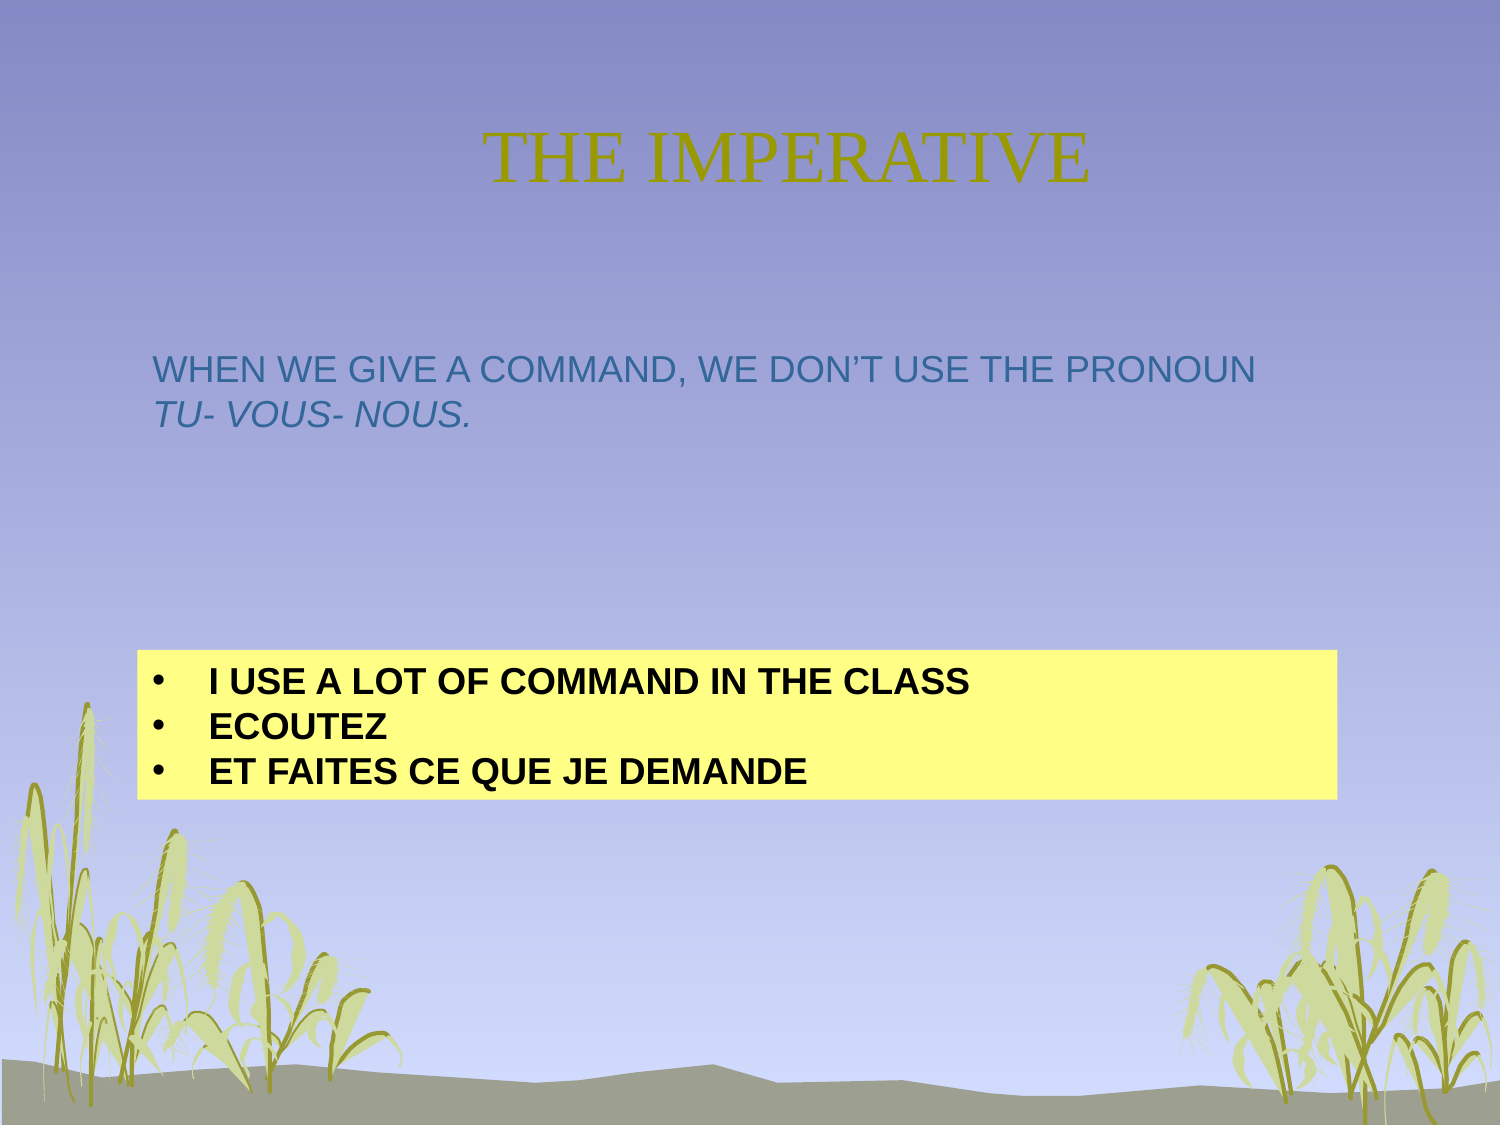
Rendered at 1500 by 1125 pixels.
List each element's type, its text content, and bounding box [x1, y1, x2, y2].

text_box I USE A LOT OF COMMAND IN THE CLASS ECOUTEZ ET FAITES CE QUE JE DEMANDE [137, 649, 1338, 800]
text_box WHEN WE GIVE A COMMAND, WE DON’T USE THE PRONOUN TU- VOUS- NOUS. [137, 337, 1288, 443]
text_box THE IMPERATIVE [75, 99, 1375, 418]
